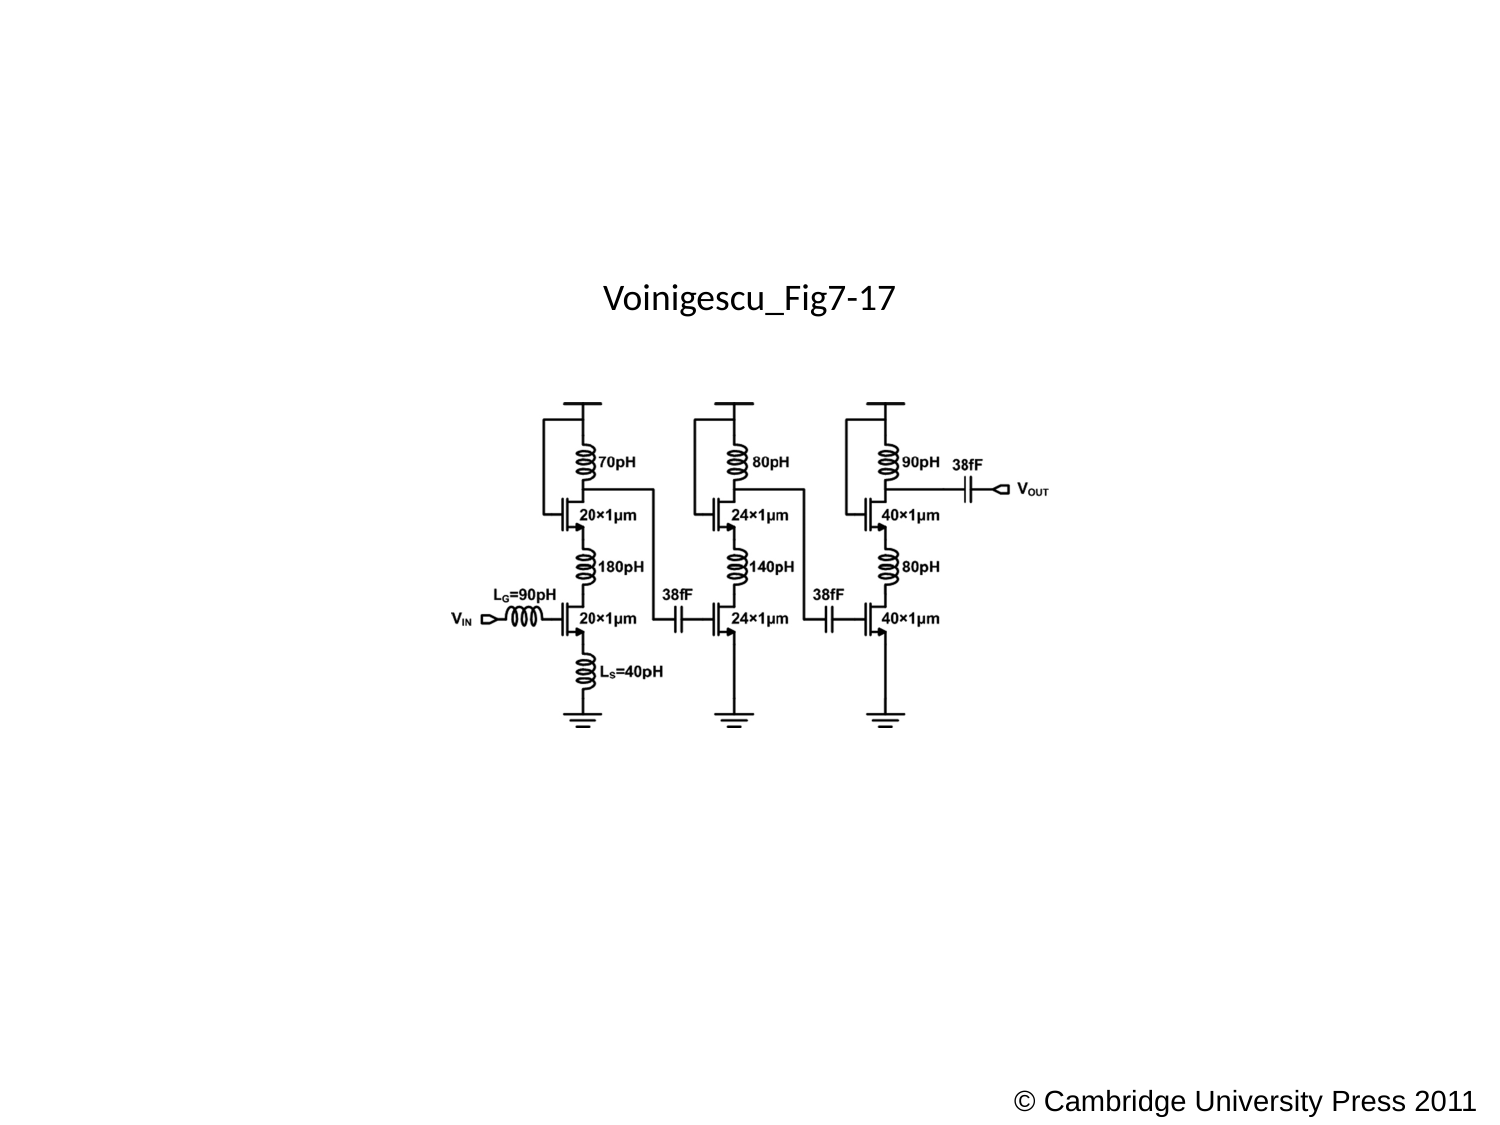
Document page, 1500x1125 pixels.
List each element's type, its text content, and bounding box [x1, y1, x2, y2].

text_box © Cambridge University Press 2011 [907, 1074, 1493, 1125]
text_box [451, 265, 1049, 729]
